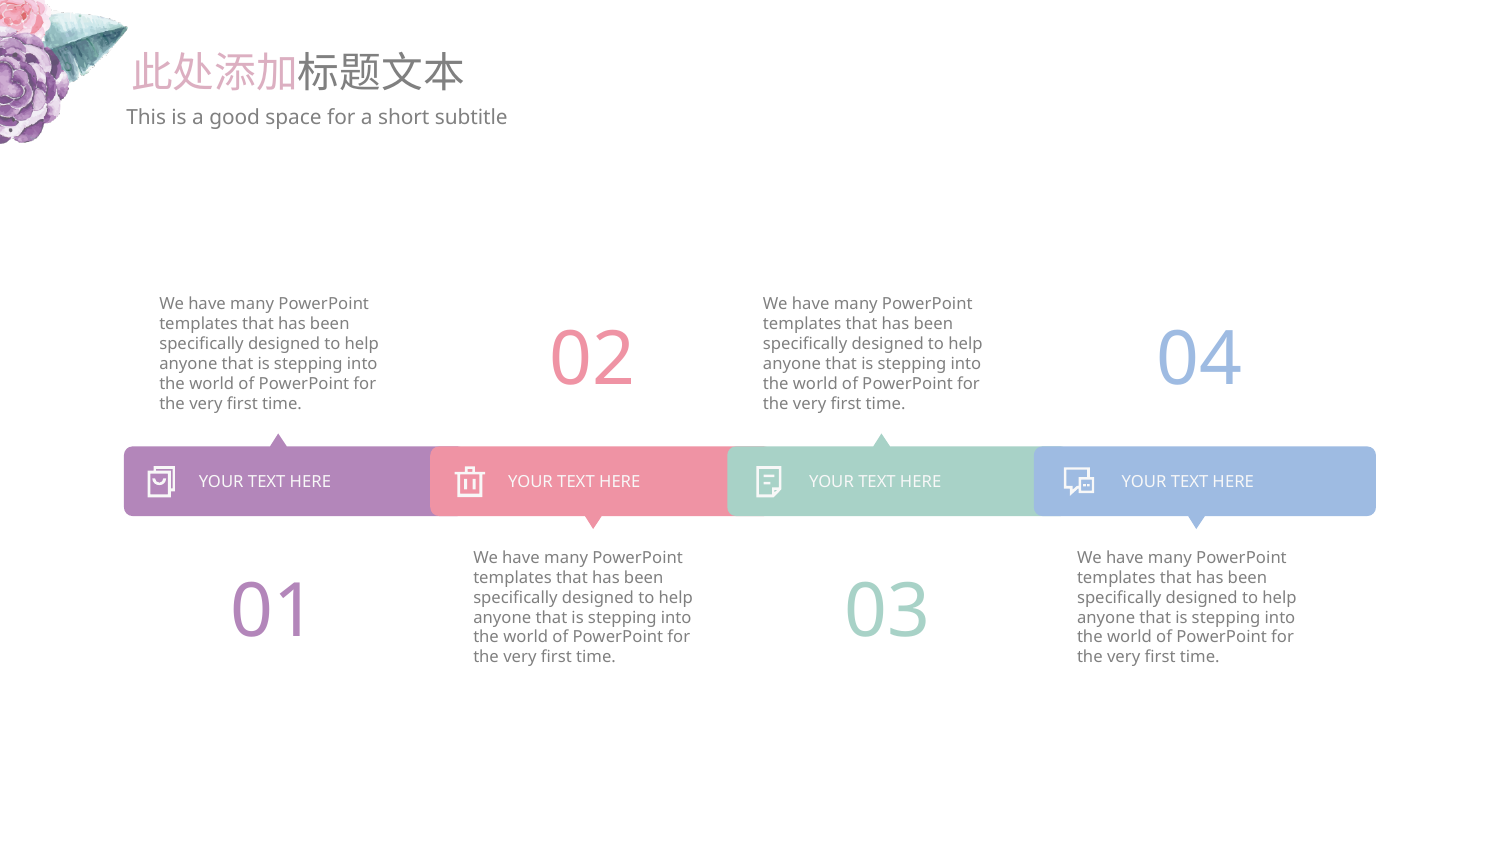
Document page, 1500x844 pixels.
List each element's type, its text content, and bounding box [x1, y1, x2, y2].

text_box YOUR TEXT HERE [493, 463, 656, 499]
text_box 02 [534, 302, 651, 407]
text_box We have many PowerPoint templates that has been specifically designed to help anyone that is stepping into the world of PowerPoint for the very first time. [159, 292, 396, 413]
picture [0, 0, 128, 144]
text_box [727, 433, 1042, 517]
text_box We have many PowerPoint templates that has been specifically designed to help anyone that is stepping into the world of PowerPoint for the very first time. [473, 546, 710, 667]
text_box We have many PowerPoint templates that has been specifically designed to help anyone that is stepping into the world of PowerPoint for the very first time. [1077, 546, 1314, 667]
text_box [454, 466, 486, 498]
text_box 03 [829, 553, 945, 659]
text_box [1033, 446, 1376, 530]
text_box 04 [1142, 302, 1258, 407]
text_box We have many PowerPoint templates that has been specifically designed to help anyone that is stepping into the world of PowerPoint for the very first time. [762, 292, 1000, 413]
text_box This is a good space for a short subtitle [132, 95, 523, 136]
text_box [147, 465, 176, 498]
text_box YOUR TEXT HERE [184, 463, 347, 499]
text_box [430, 446, 735, 530]
text_box 此处添加标题文本 [132, 45, 587, 96]
text_box YOUR TEXT HERE [1106, 463, 1270, 499]
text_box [756, 465, 782, 498]
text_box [1063, 467, 1095, 496]
text_box 01 [215, 553, 332, 659]
text_box YOUR TEXT HERE [794, 463, 957, 499]
text_box [123, 433, 439, 517]
